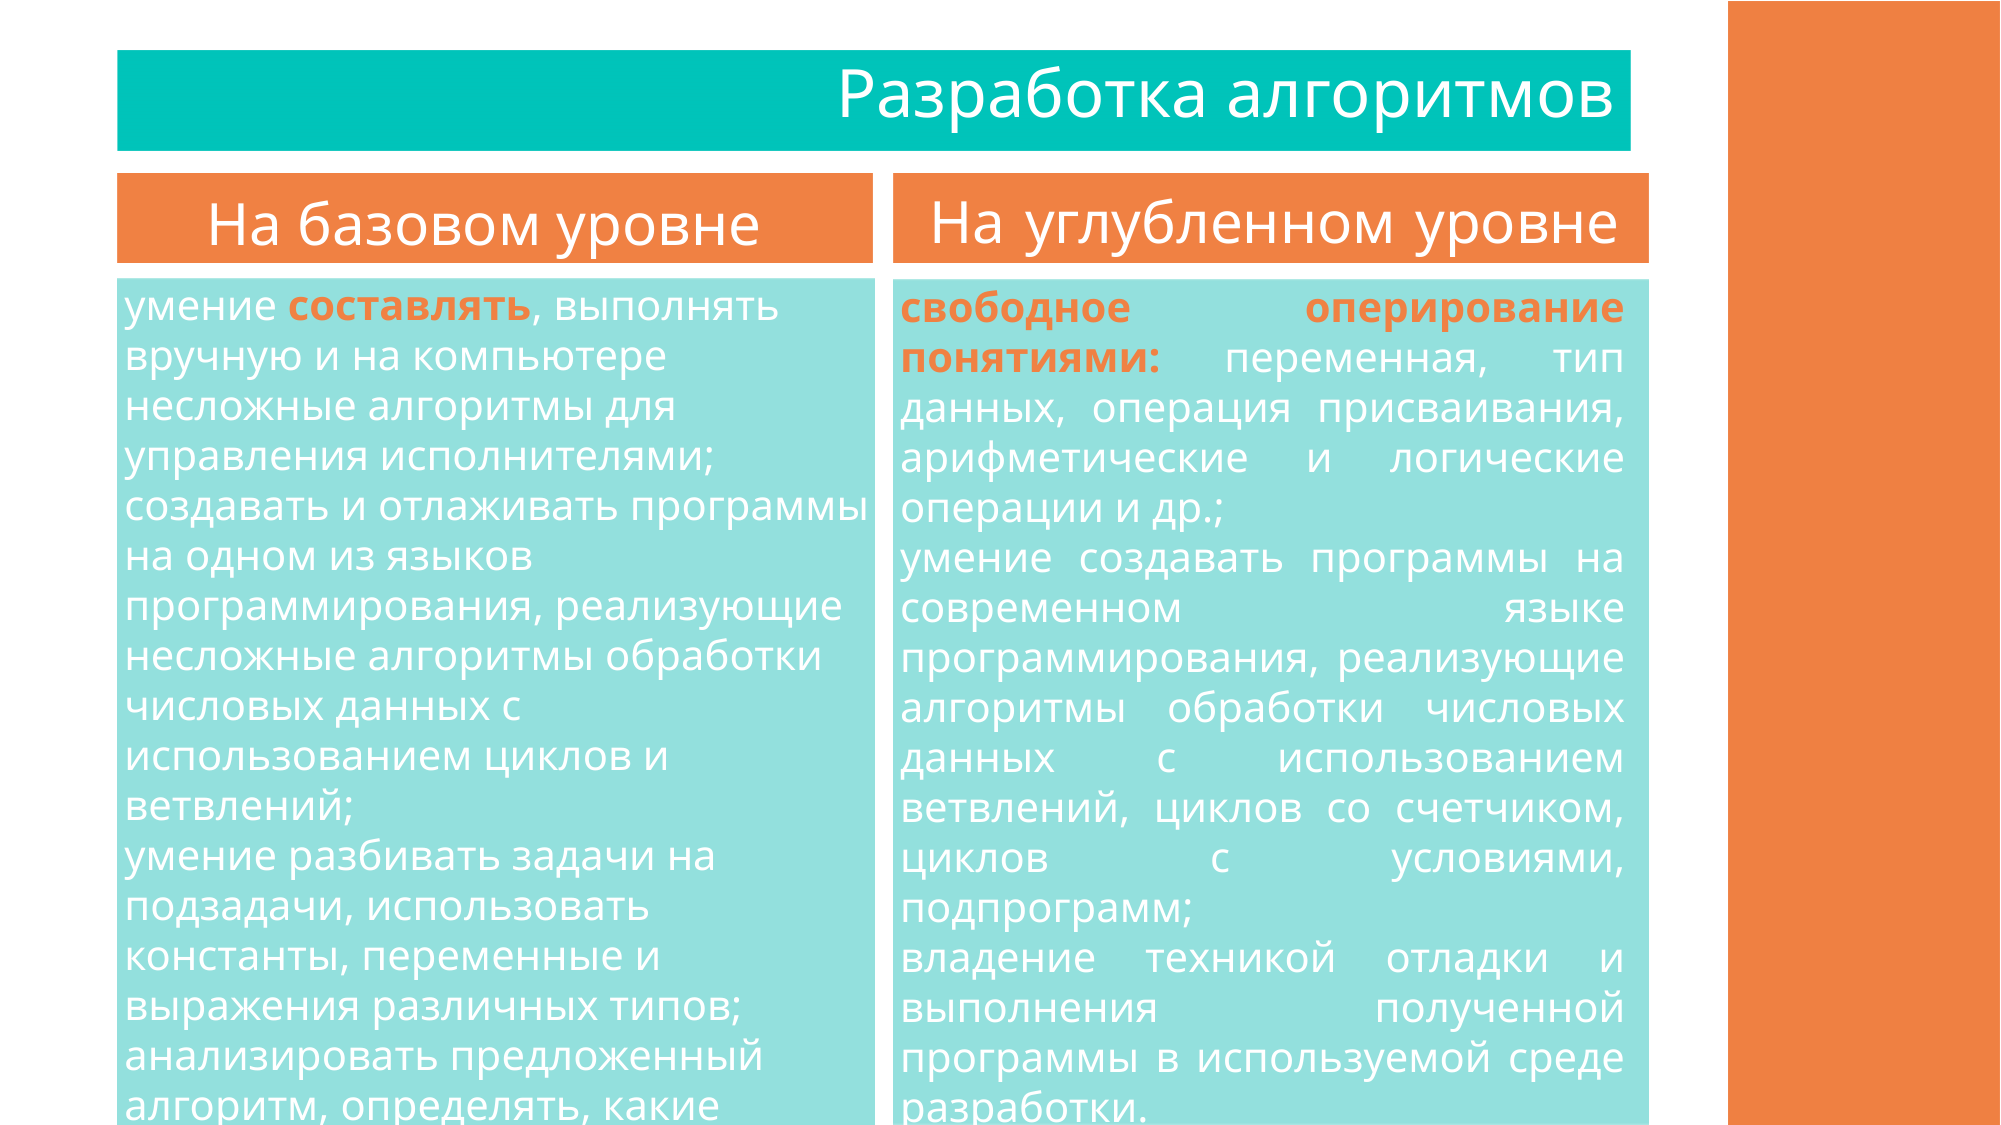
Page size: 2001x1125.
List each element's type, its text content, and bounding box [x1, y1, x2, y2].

text_box свободное оперирование понятиями: переменная, тип данных, операция присваивания, арифметические и логические операции и др.; умение создавать программы на современном языке программирования, реализующие алгоритмы обработки числовых данных с использованием ветвлений, циклов со счетчиком, циклов с условиями, подпрограмм; владение техникой отладки и выполнения полученной программы в используемой среде разработки. [885, 273, 1640, 1125]
picture [117, 50, 1631, 151]
picture [893, 173, 1649, 263]
picture [117, 278, 875, 1125]
text_box умение составлять, выполнять вручную и на компьютере несложные алгоритмы для управления исполнителями; создавать и отлаживать программы на одном из языков программирования, реализующие несложные алгоритмы обработки числовых данных с использованием циклов и ветвлений; умение разбивать задачи на подзадачи, использовать константы, переменные и выражения различных типов; анализировать предложенный алгоритм, определять, какие результаты возможны при заданном множестве исходных значений. [109, 271, 886, 1125]
picture [117, 173, 873, 263]
picture [893, 279, 1649, 1125]
text_box На углубленном уровне [896, 161, 1652, 267]
text_box Разработка алгоритмов [778, 43, 1631, 50]
picture [1728, 1, 2000, 1125]
